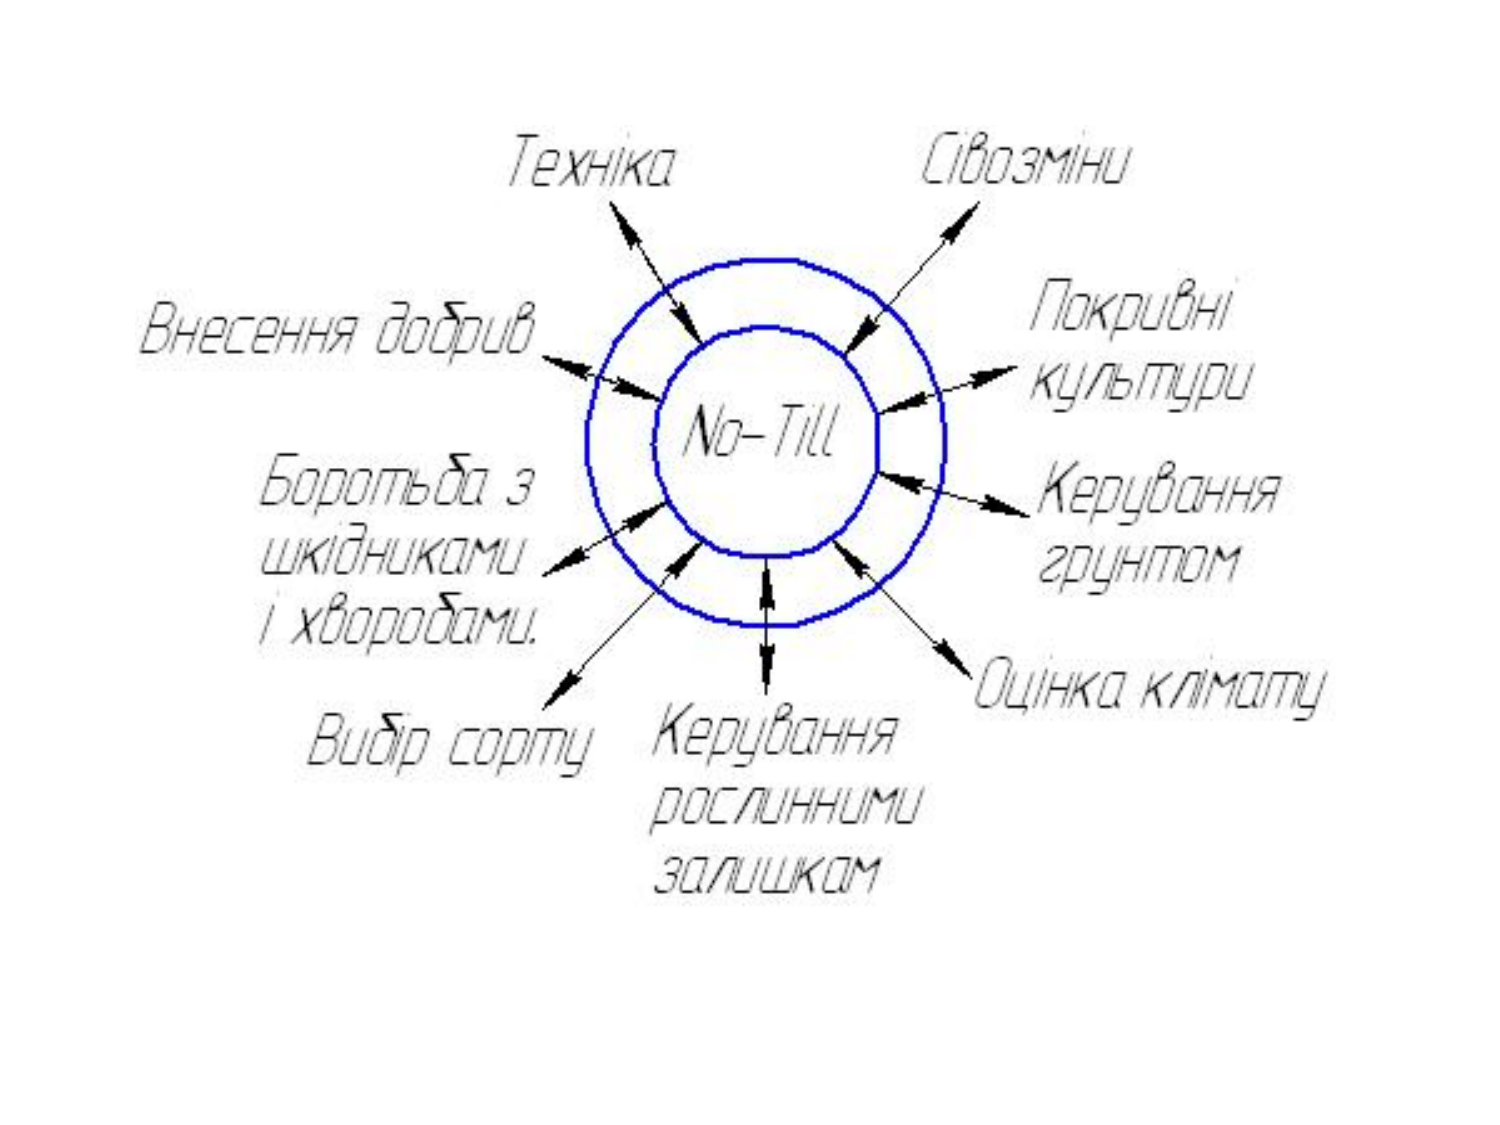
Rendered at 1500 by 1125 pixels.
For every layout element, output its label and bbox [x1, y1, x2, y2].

list [135, 125, 1341, 918]
